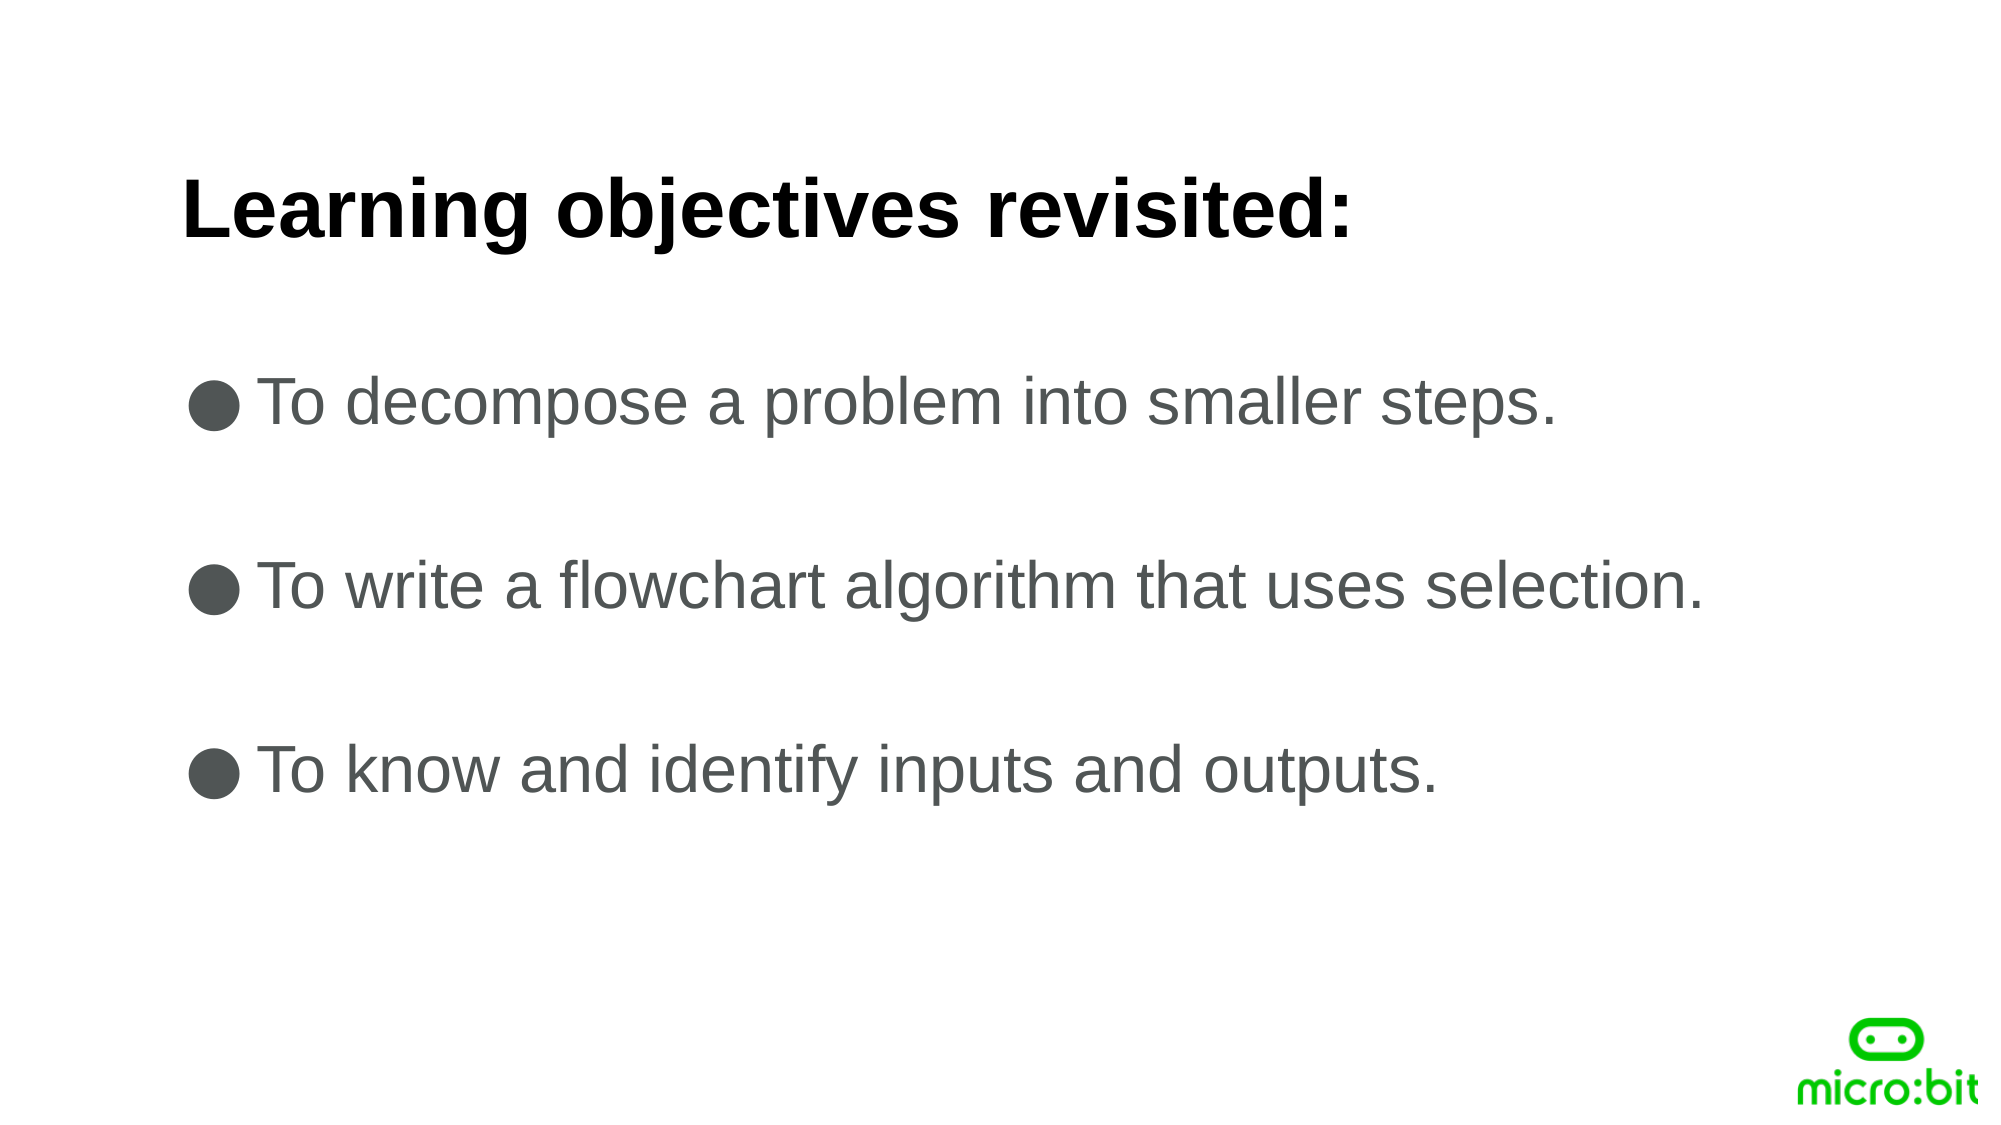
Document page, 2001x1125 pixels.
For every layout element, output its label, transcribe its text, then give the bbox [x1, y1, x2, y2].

text_box Learning objectives revisited: To decompose a problem into smaller steps. To write a flowchart algorithm that uses selection. To know and identify inputs and outputs. [166, 60, 1918, 884]
picture [1797, 1017, 1978, 1106]
